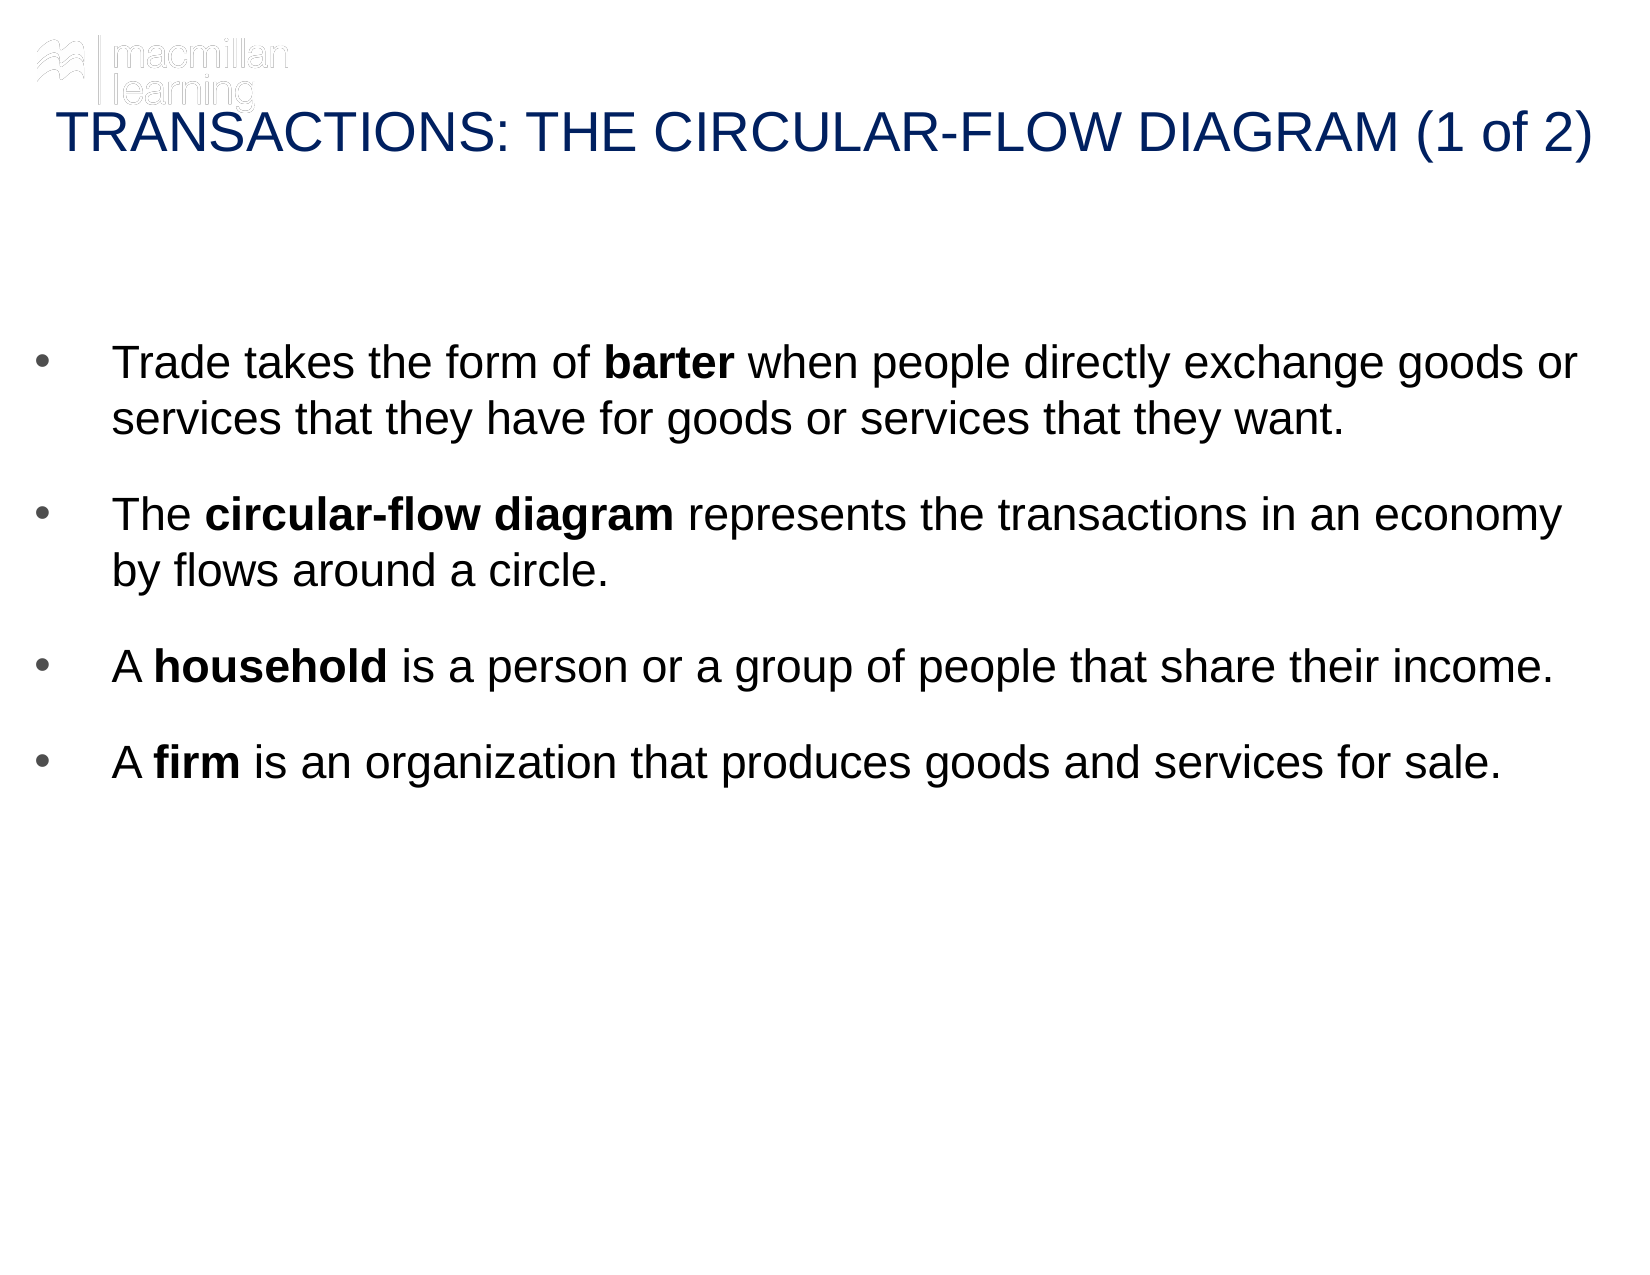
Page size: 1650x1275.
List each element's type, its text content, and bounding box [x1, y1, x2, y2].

list Trade takes the form of barter when people directly exchange goods or services that they have for goods or services that they want. The circular-flow diagram represents the transactions in an economy by flows around a circle. A household is a person or a group of people that share their income. A firm is an organization that produces goods and services for sale. [19, 317, 1628, 844]
title TRANSACTIONS: THE CIRCULAR-FLOW DIAGRAM (1 of 2) [0, 62, 1650, 197]
picture [37, 35, 288, 62]
